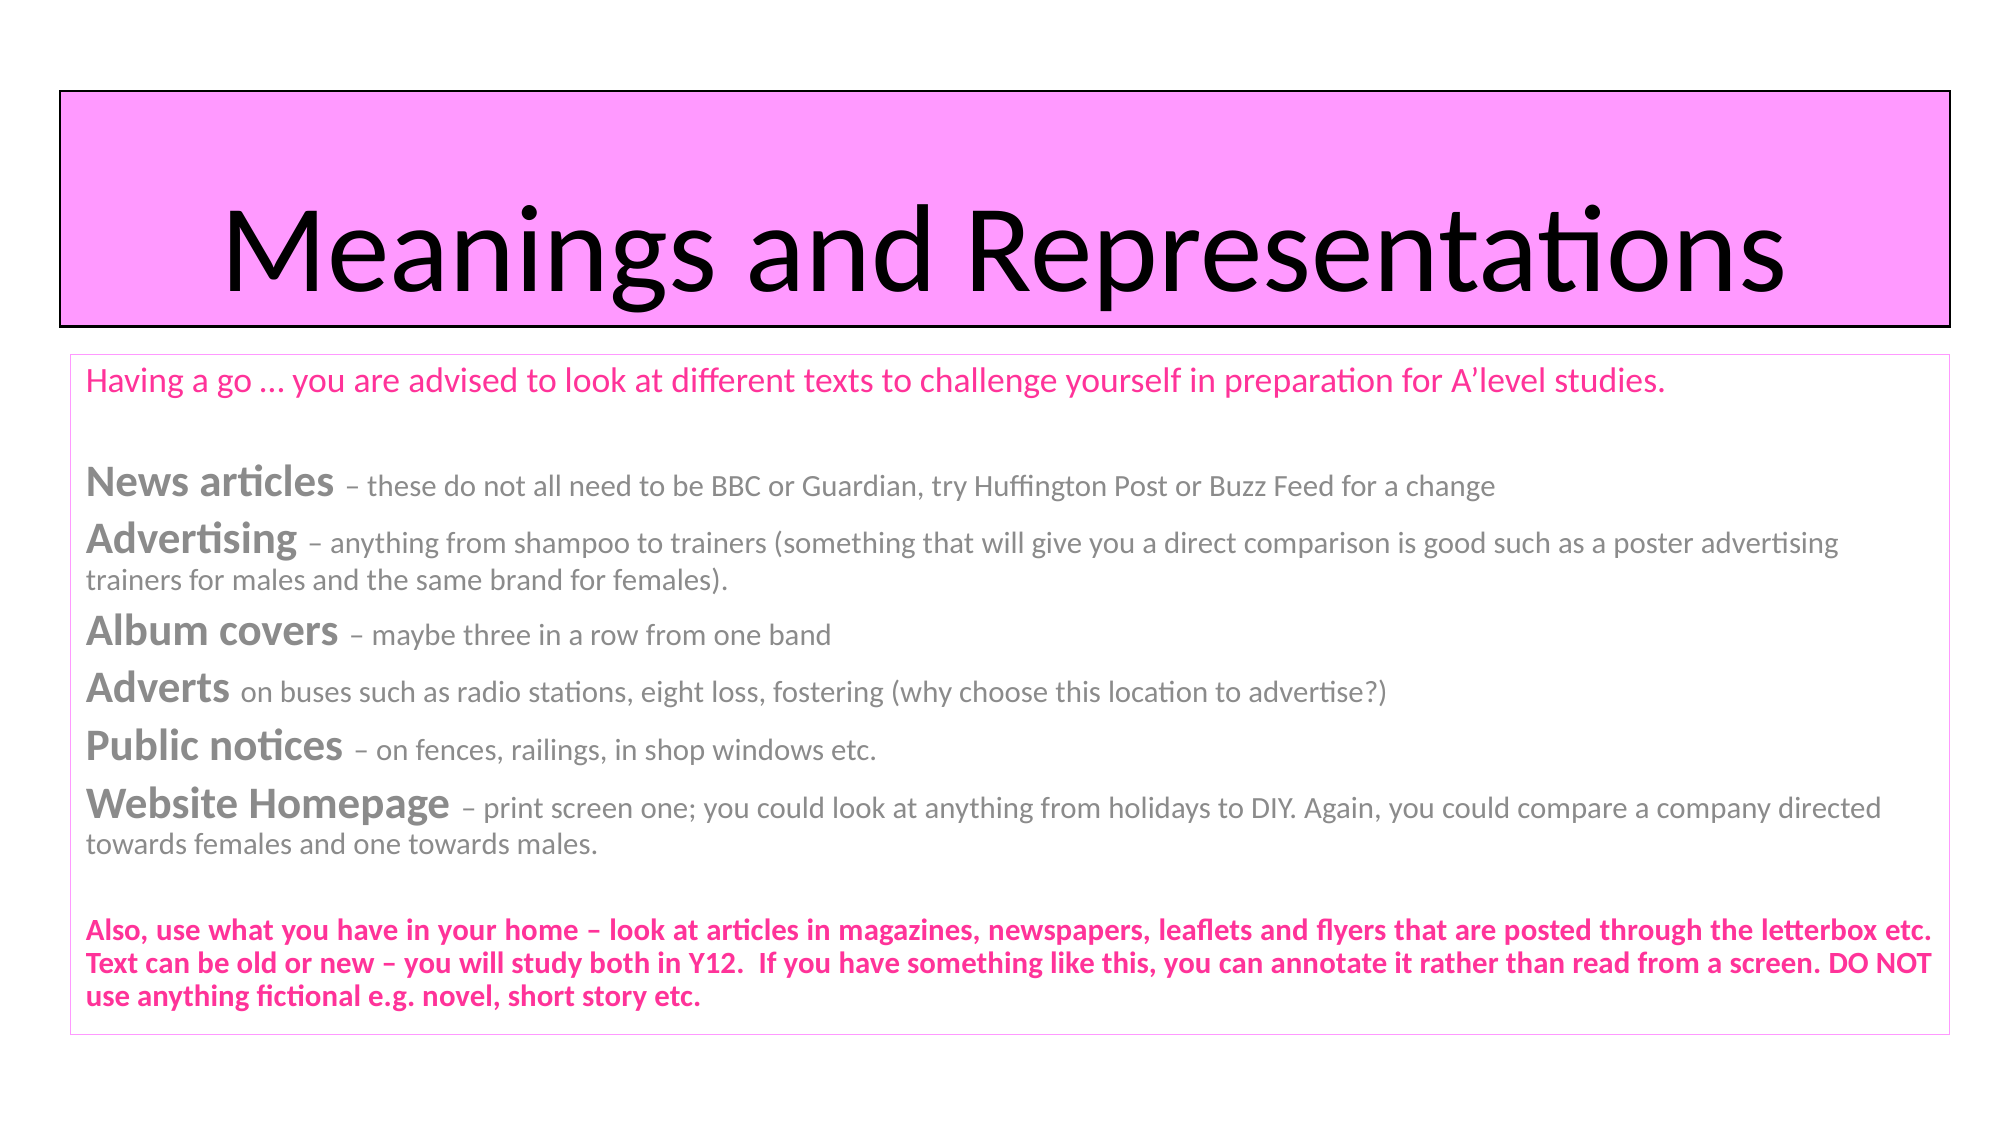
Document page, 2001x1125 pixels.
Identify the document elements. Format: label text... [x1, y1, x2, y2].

list Having a go … you are advised to look at different texts to challenge yourself in preparation for A’level studies. News articles – these do not all need to be BBC or Guardian, try Huffington Post or Buzz Feed for a change Advertising – anything from shampoo to trainers (something that will give you a direct comparison is good such as a poster advertising trainers for males and the same brand for females). Album covers – maybe three in a row from one band Adverts on buses such as radio stations, eight loss, fostering (why choose this location to advertise?) Public notices – on fences, railings, in shop windows etc. Website Homepage – print screen one; you could look at anything from holidays to DIY. Again, you could compare a company directed towards females and one towards males. Also, use what you have in your home – look at articles in magazines, newspapers, leaflets and flyers that are posted through the letterbox etc. Text can be old or new – you will study both in Y12. If you have something like this, you can annotate it rather than read from a screen. DO NOT use anything fictional e.g. novel, short story etc. [70, 354, 1950, 1035]
title Meanings and Representations [59, 90, 1951, 328]
